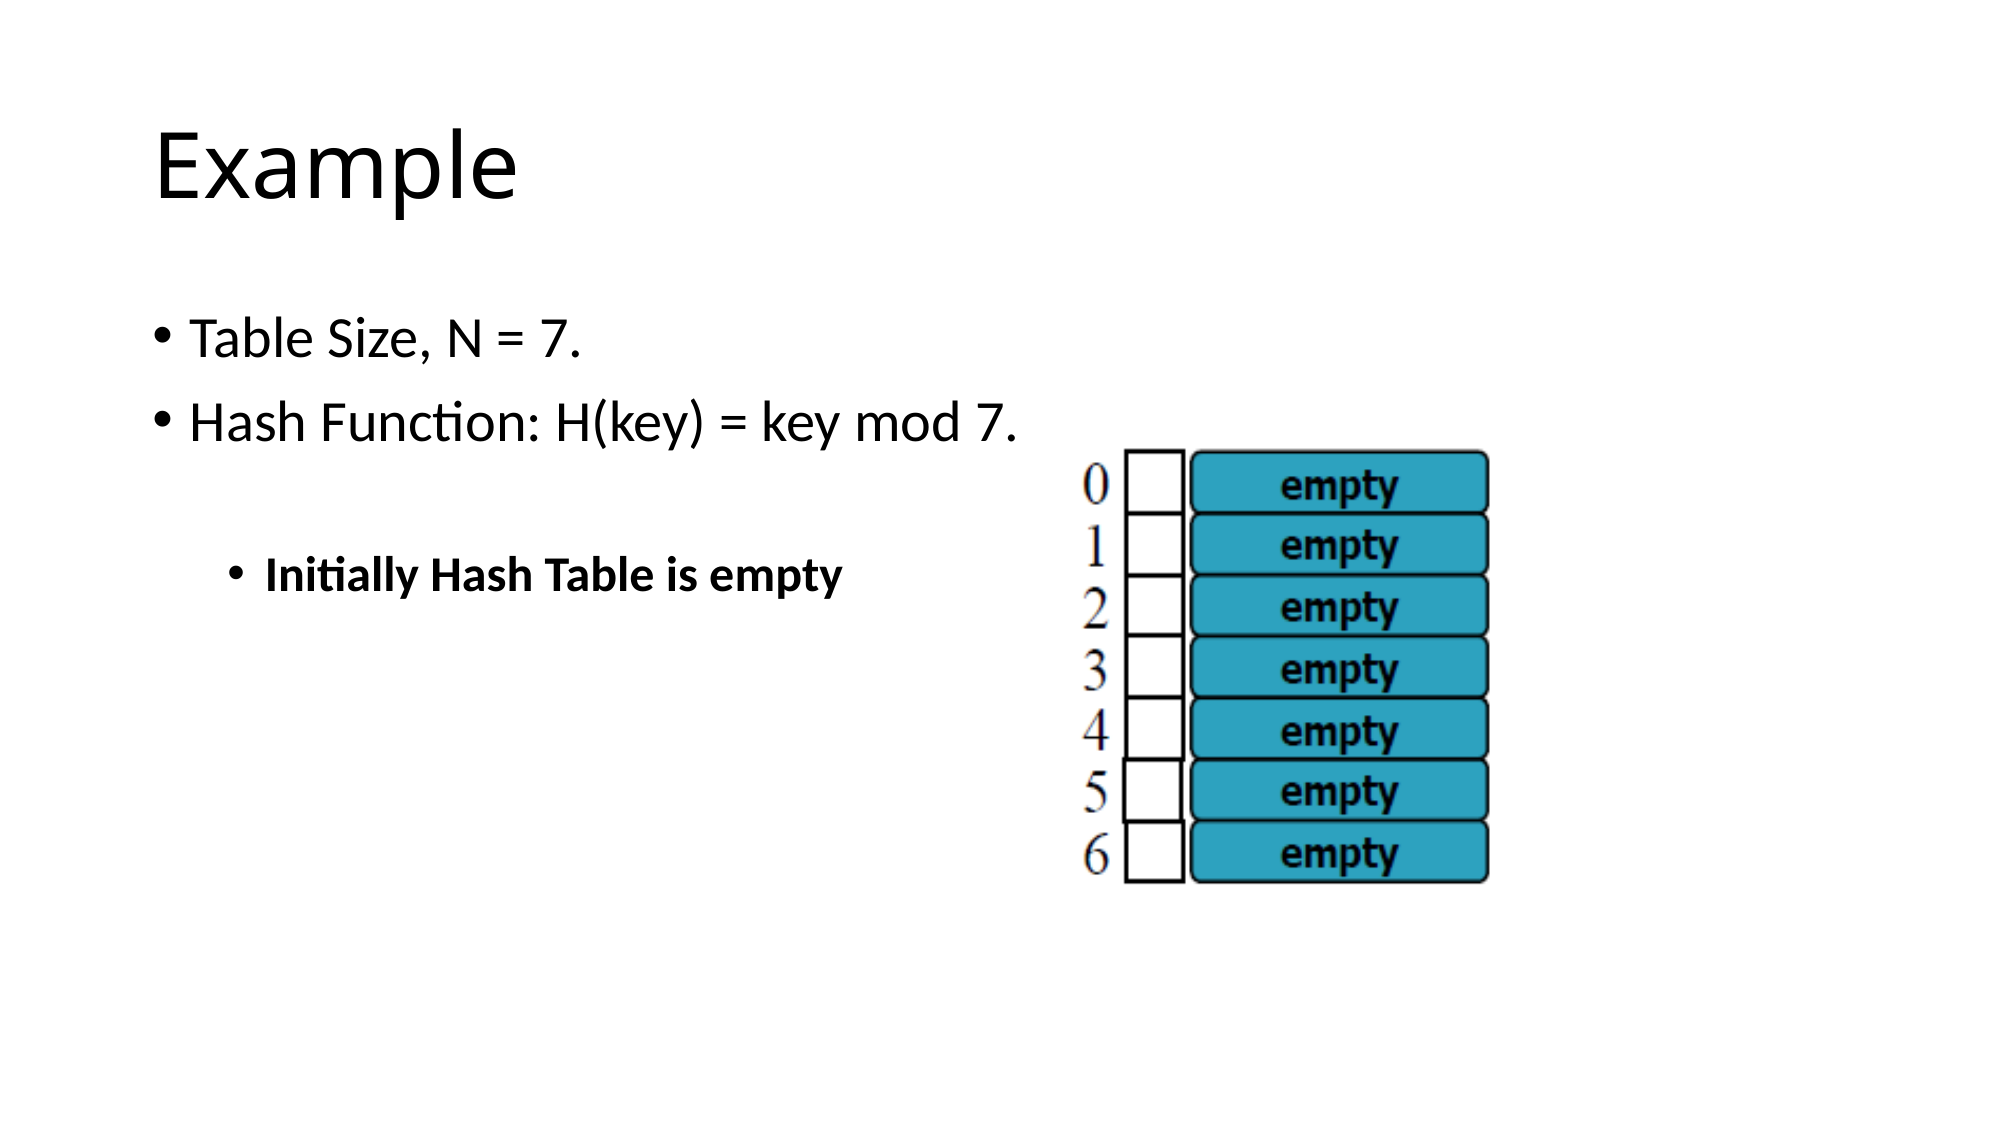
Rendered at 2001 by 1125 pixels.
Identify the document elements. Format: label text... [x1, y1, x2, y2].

picture [1015, 406, 1570, 944]
list Table Size, N = 7. Hash Function: H(key) = key mod 7. Initially Hash Table is empty [137, 299, 1863, 1014]
title Example [137, 59, 1863, 278]
